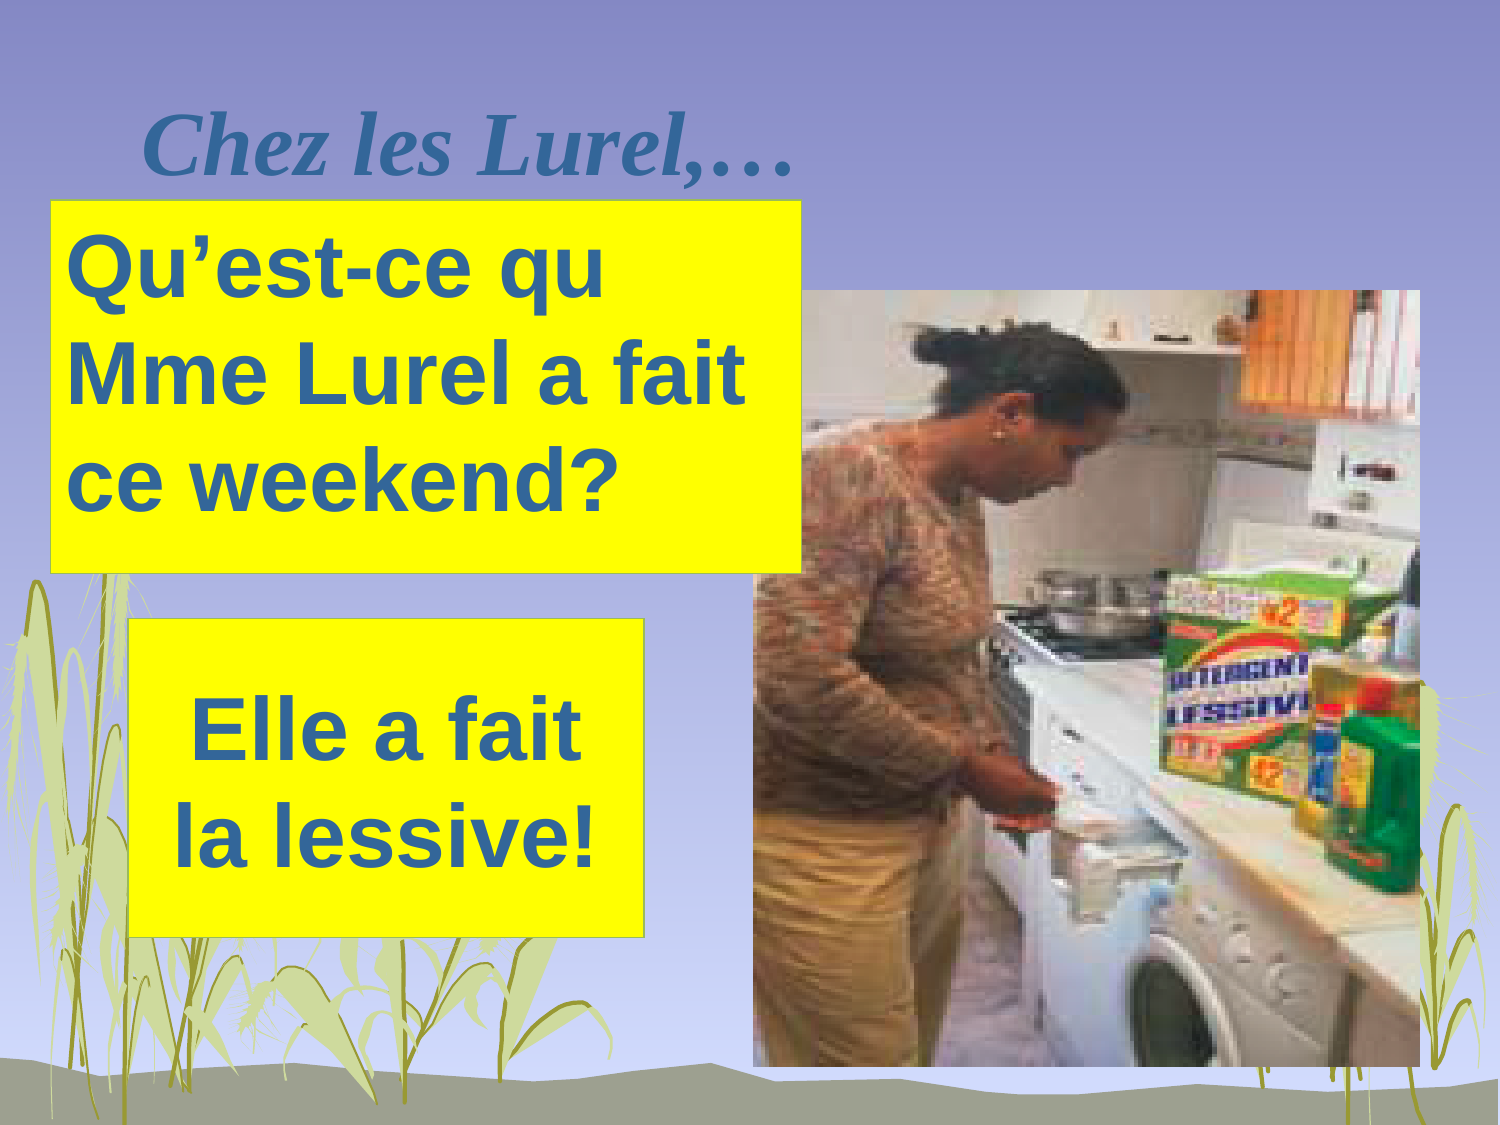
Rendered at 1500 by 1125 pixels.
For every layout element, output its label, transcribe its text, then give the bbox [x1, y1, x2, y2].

title Chez les Lurel,… [126, 37, 1371, 241]
text_box Qu’est-ce qu Mme Lurel a fait ce weekend? [50, 199, 802, 574]
subtitle Elle a fait la lessive! [127, 618, 645, 938]
picture [752, 290, 1420, 1068]
